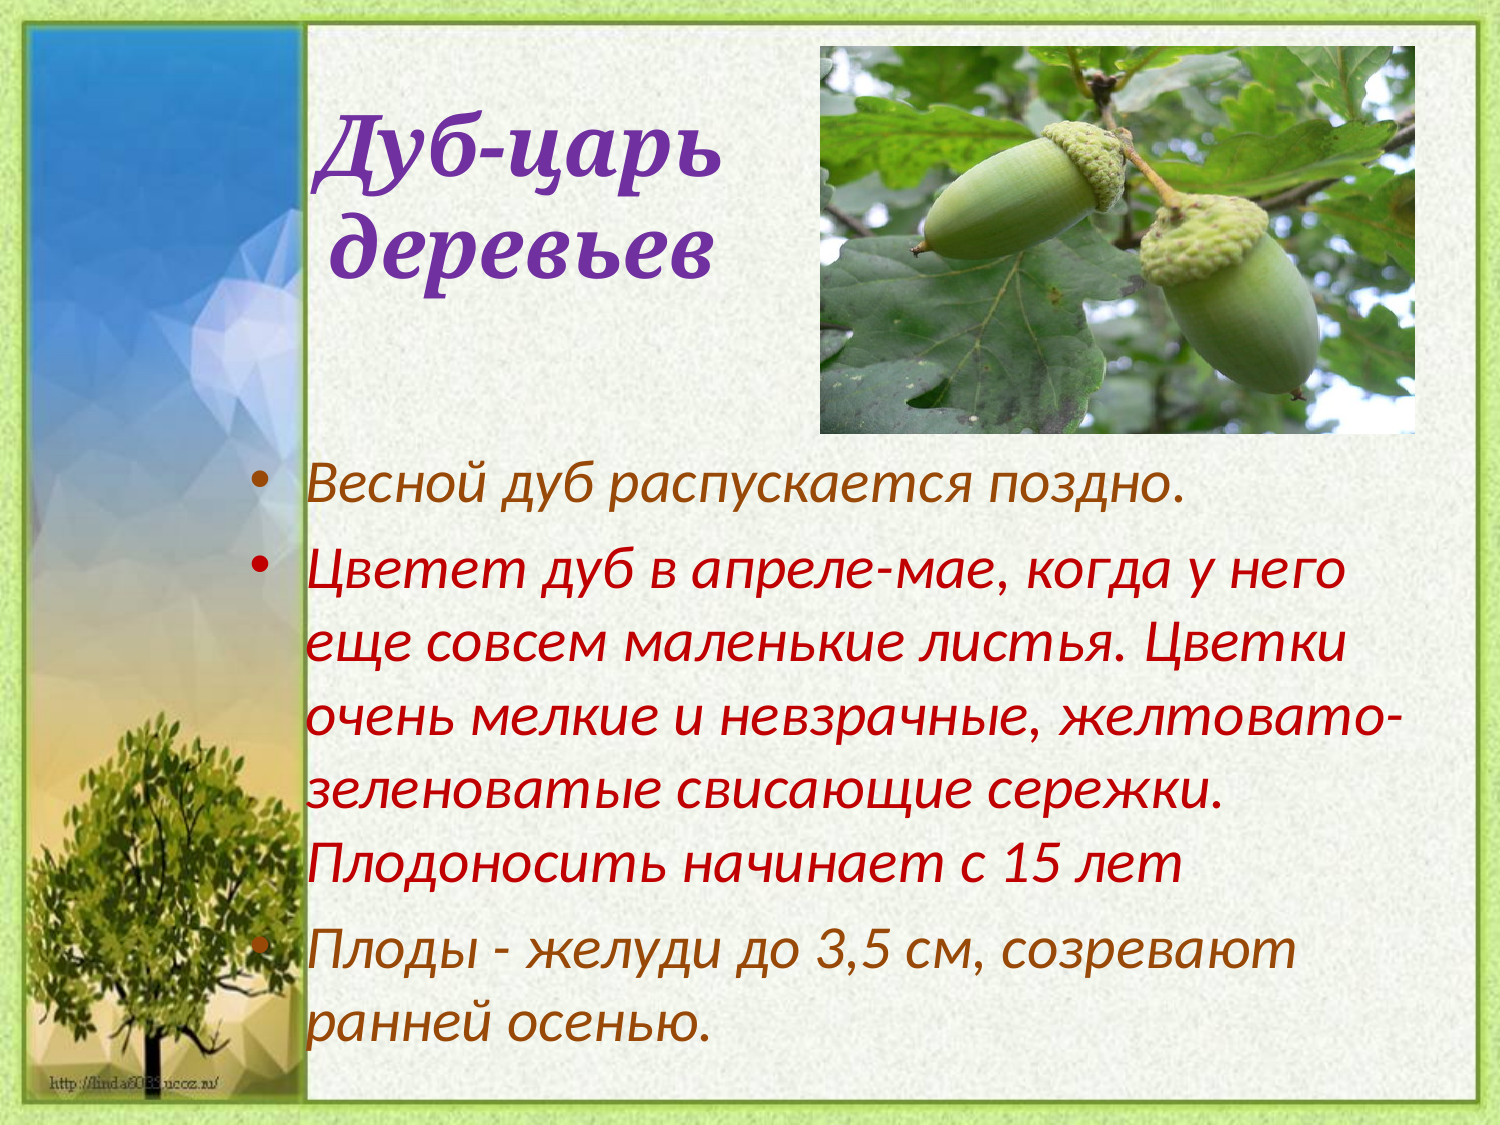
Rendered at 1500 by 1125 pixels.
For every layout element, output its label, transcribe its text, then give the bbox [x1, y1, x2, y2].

list Весной дуб распускается поздно. Цветет дуб в апреле-мае, когда у него еще совсем маленькие листья. Цветки очень мелкие и невзрачные, желтовато-зеленоватые свисающие сережки. Плодоносить начинает с 15 лет Плоды - желуди до 3,5 см, созревают ранней осенью. [234, 433, 1425, 1125]
title Дуб-царь деревьев [292, 70, 750, 317]
picture [0, 0, 1500, 1125]
